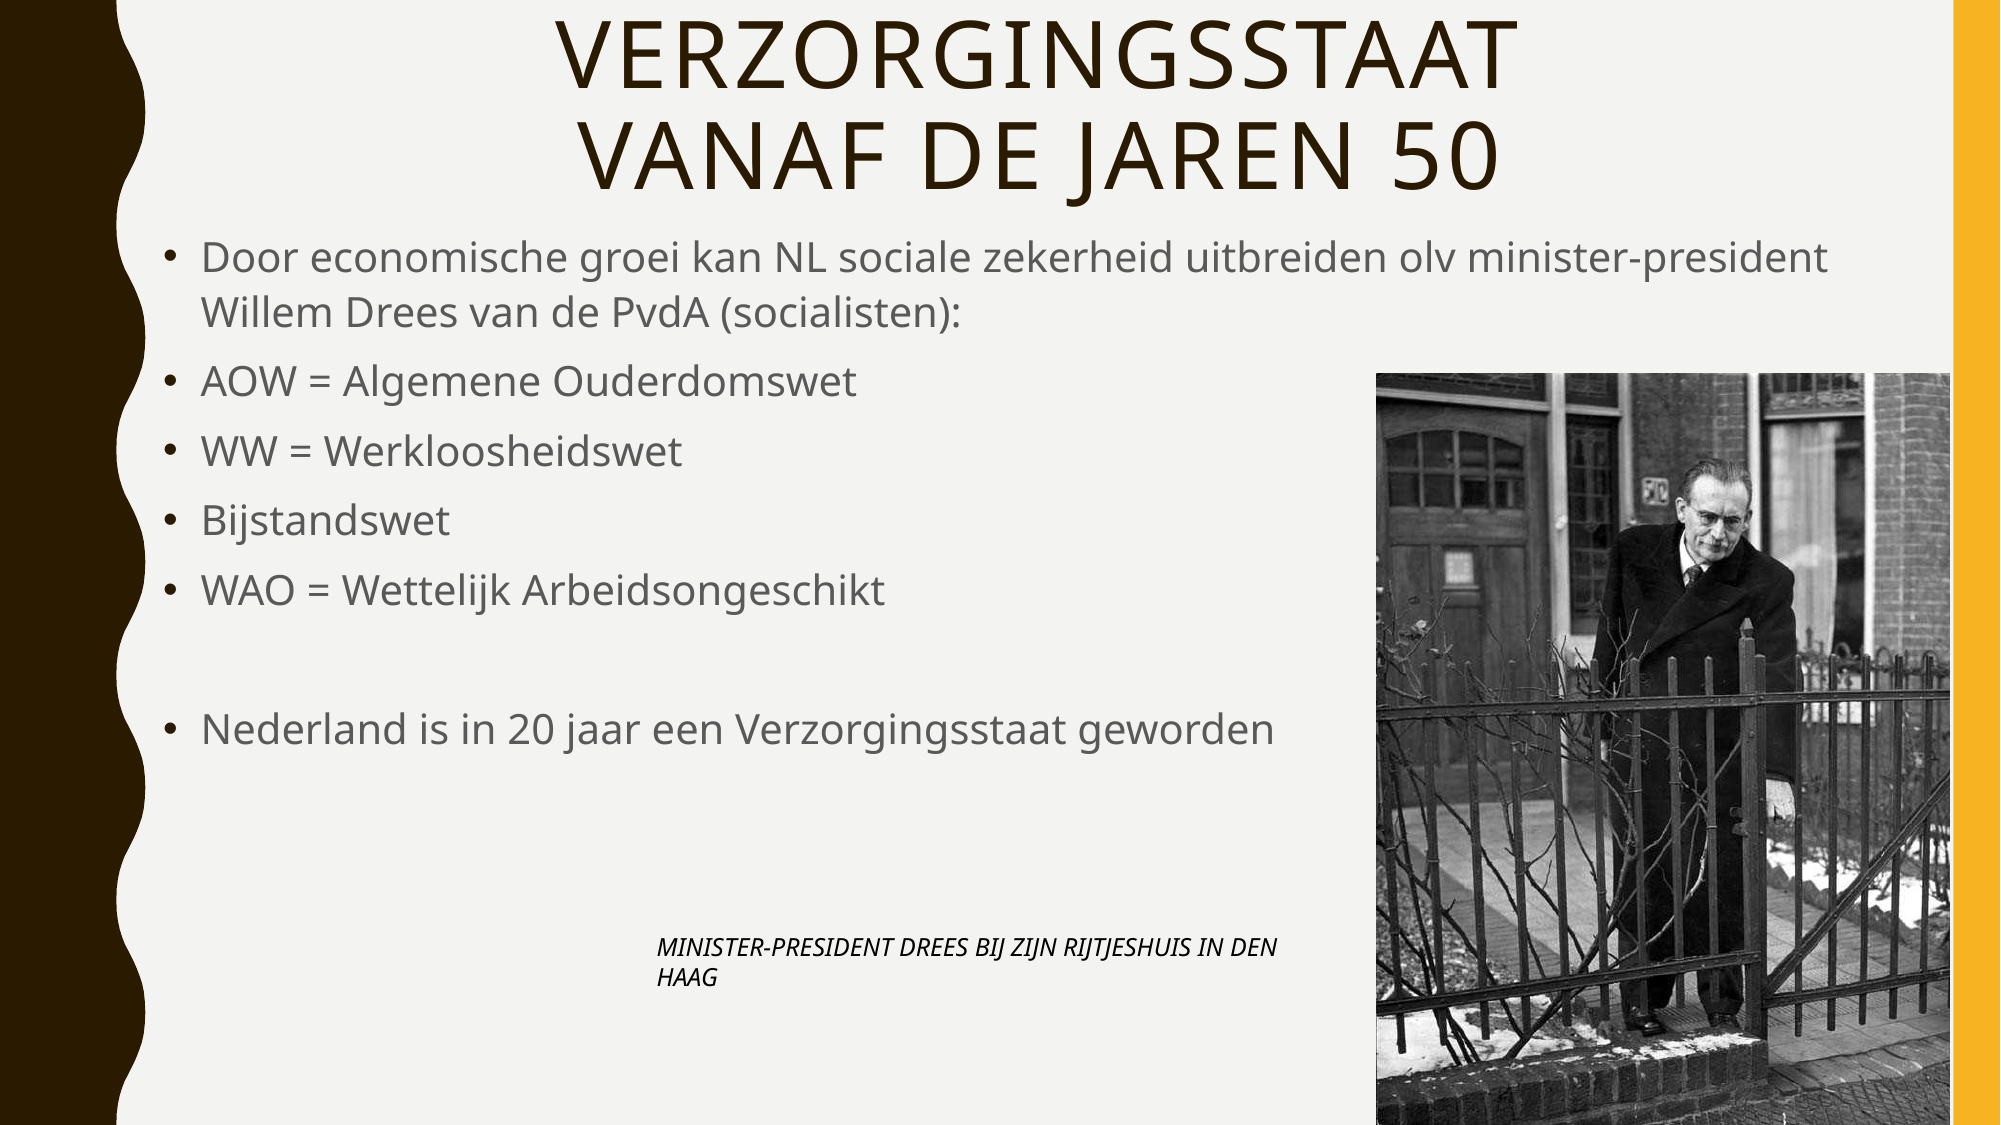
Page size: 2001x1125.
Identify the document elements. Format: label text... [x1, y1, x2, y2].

picture [1376, 373, 1950, 1125]
text_box MINISTER-PRESIDENT DREES BIJ ZIJN RIJTJESHUIS IN DEN HAAG [641, 924, 1350, 999]
list Door economische groei kan NL sociale zekerheid uitbreiden olv minister-president Willem Drees van de PvdA (socialisten): AOW = Algemene Ouderdomswet WW = Werkloosheidswet Bijstandswet WAO = Wettelijk Arbeidsongeschikt Nederland is in 20 jaar een Verzorgingsstaat geworden [148, 218, 1950, 1125]
title VERZORGINGSSTAAT VANAF DE JAREN 50 [205, 0, 1875, 218]
